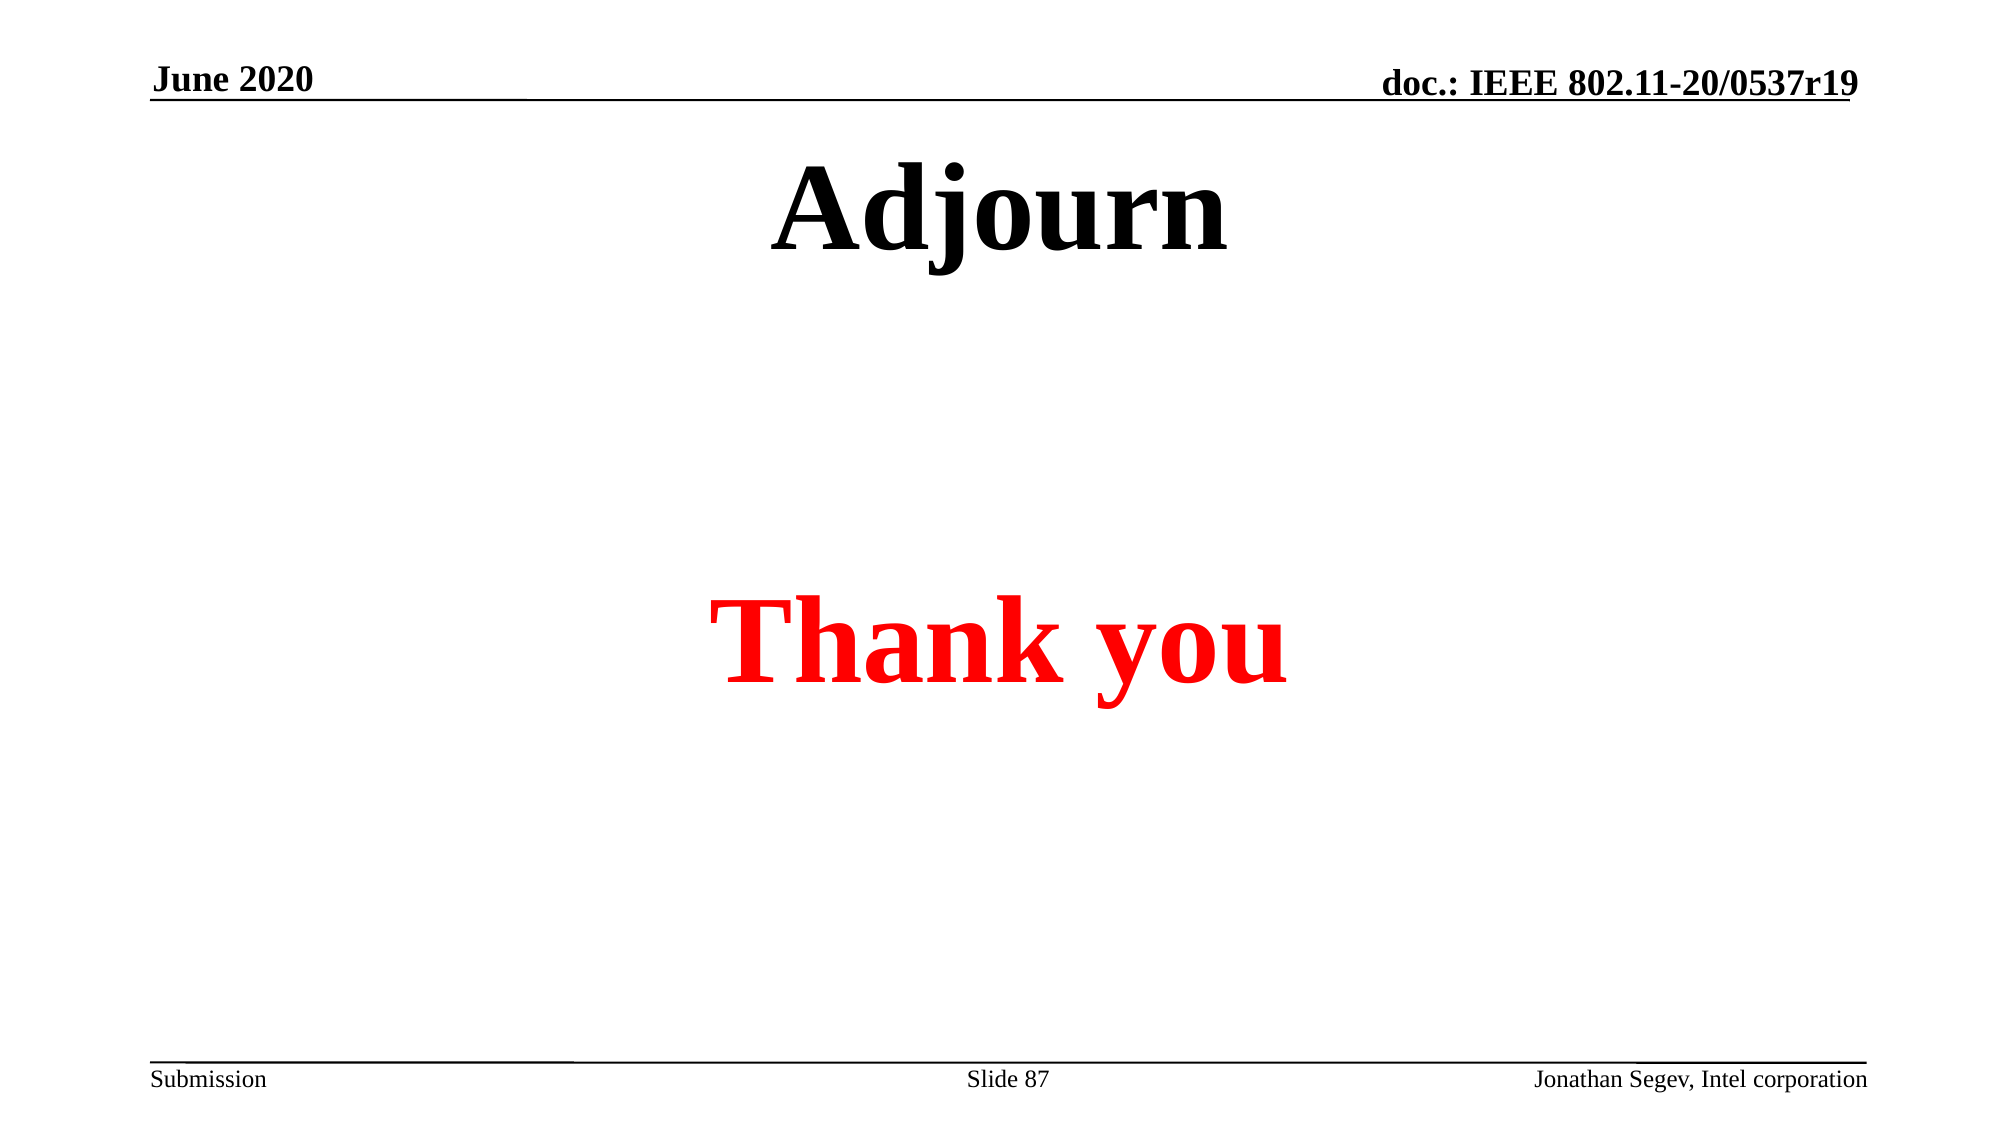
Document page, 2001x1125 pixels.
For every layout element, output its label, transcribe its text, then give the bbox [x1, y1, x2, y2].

footer Jonathan Segev, Intel corporation [1171, 1061, 1869, 1093]
slide_number Slide 87 [950, 1061, 1067, 1123]
list Thank you [149, 324, 1850, 1000]
title Adjourn [149, 112, 1850, 288]
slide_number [152, 54, 563, 100]
